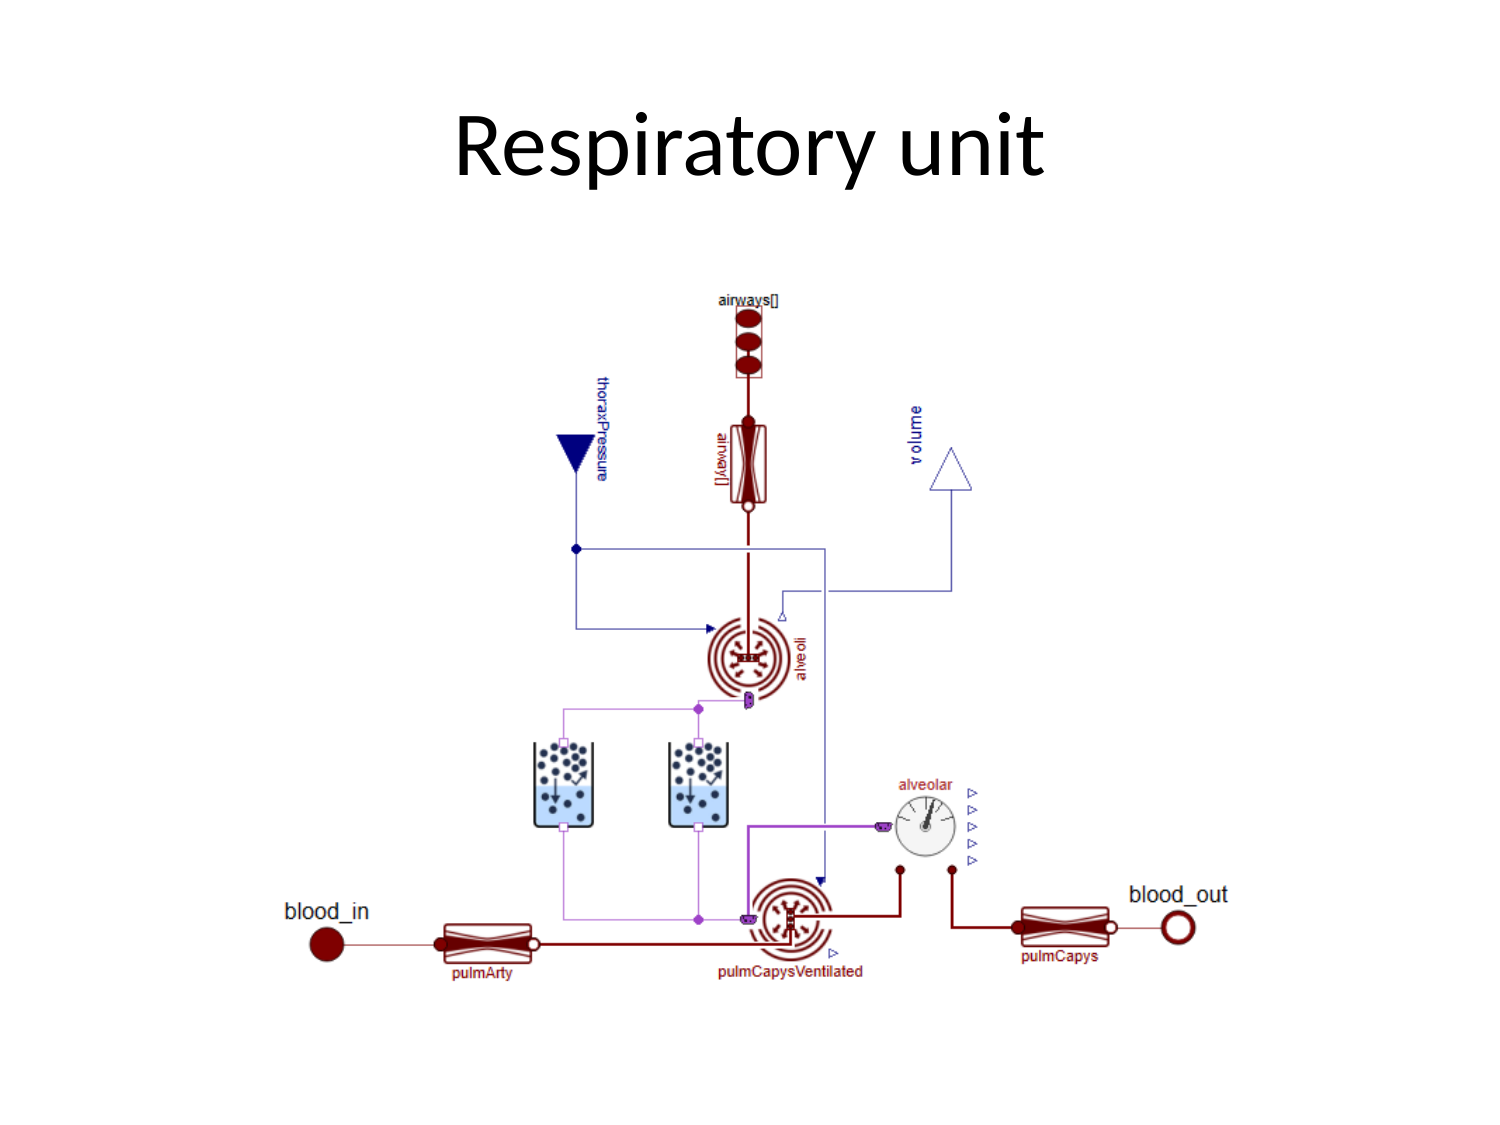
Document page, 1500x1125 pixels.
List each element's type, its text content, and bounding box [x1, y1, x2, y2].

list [240, 262, 1260, 1006]
title Respiratory unit [75, 45, 1425, 233]
